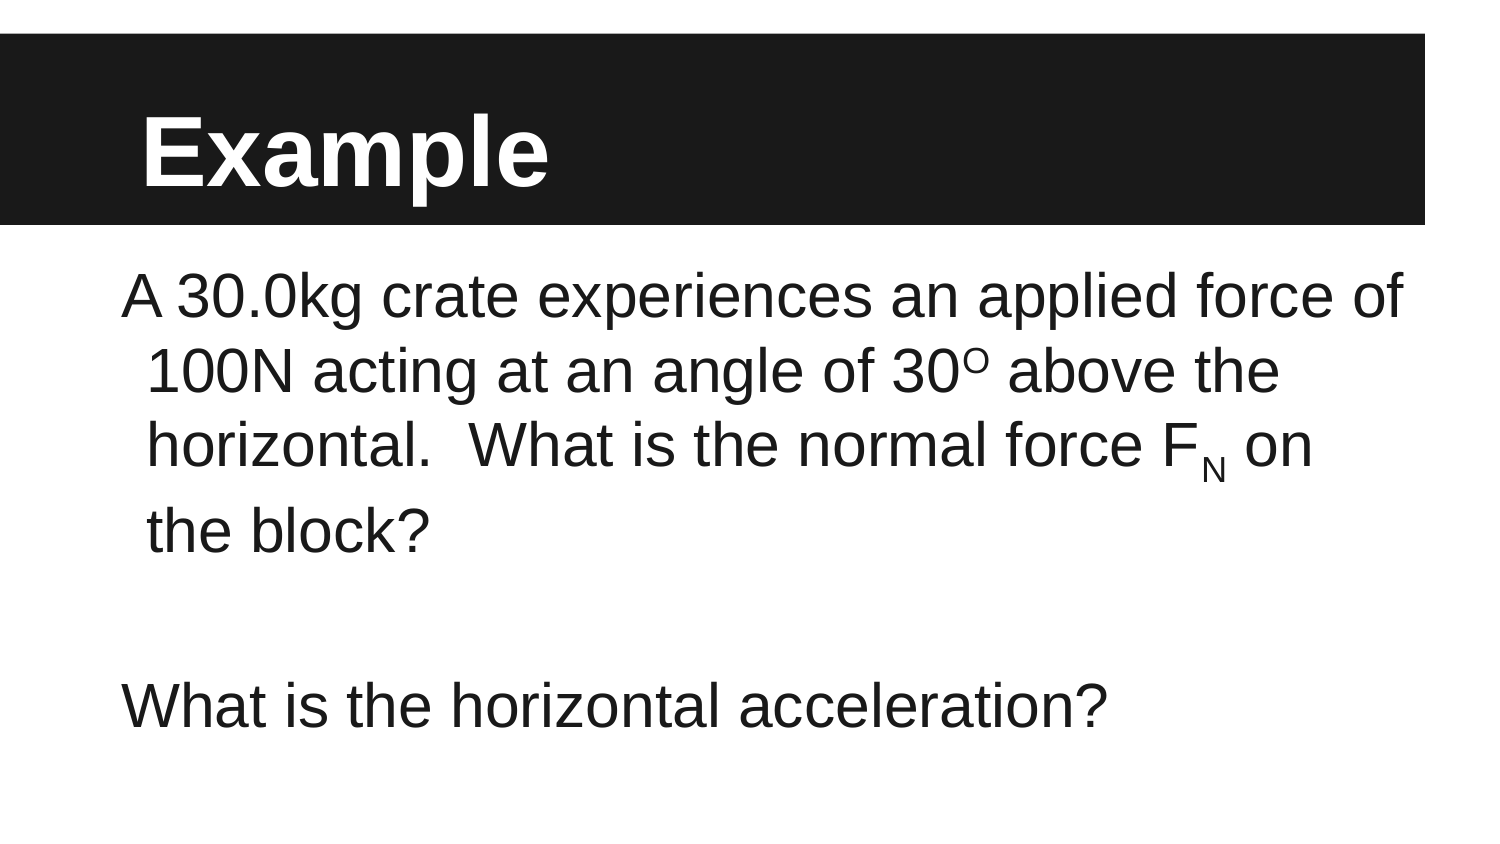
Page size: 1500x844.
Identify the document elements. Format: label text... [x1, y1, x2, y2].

list A 30.0kg crate experiences an applied force of 100N acting at an angle of 30O above the horizontal. What is the normal force FN on the block? What is the horizontal acceleration? [75, 239, 1425, 808]
title Example [75, 33, 1425, 221]
